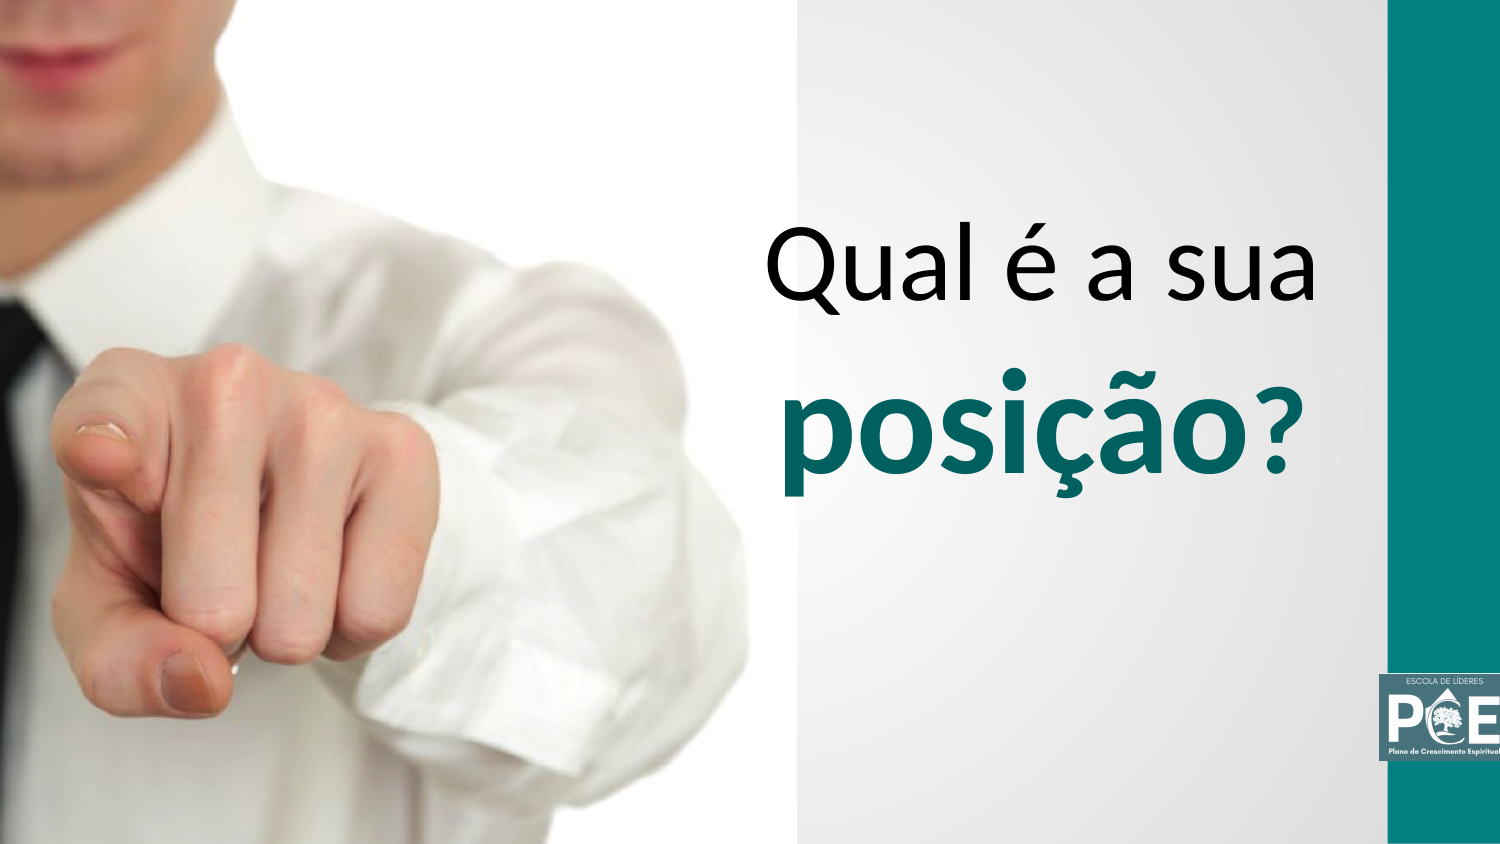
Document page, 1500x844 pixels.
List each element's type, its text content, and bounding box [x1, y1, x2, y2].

picture [0, 0, 797, 844]
picture [1379, 673, 1500, 761]
text_box Qual é a sua posição? [808, 180, 1340, 511]
